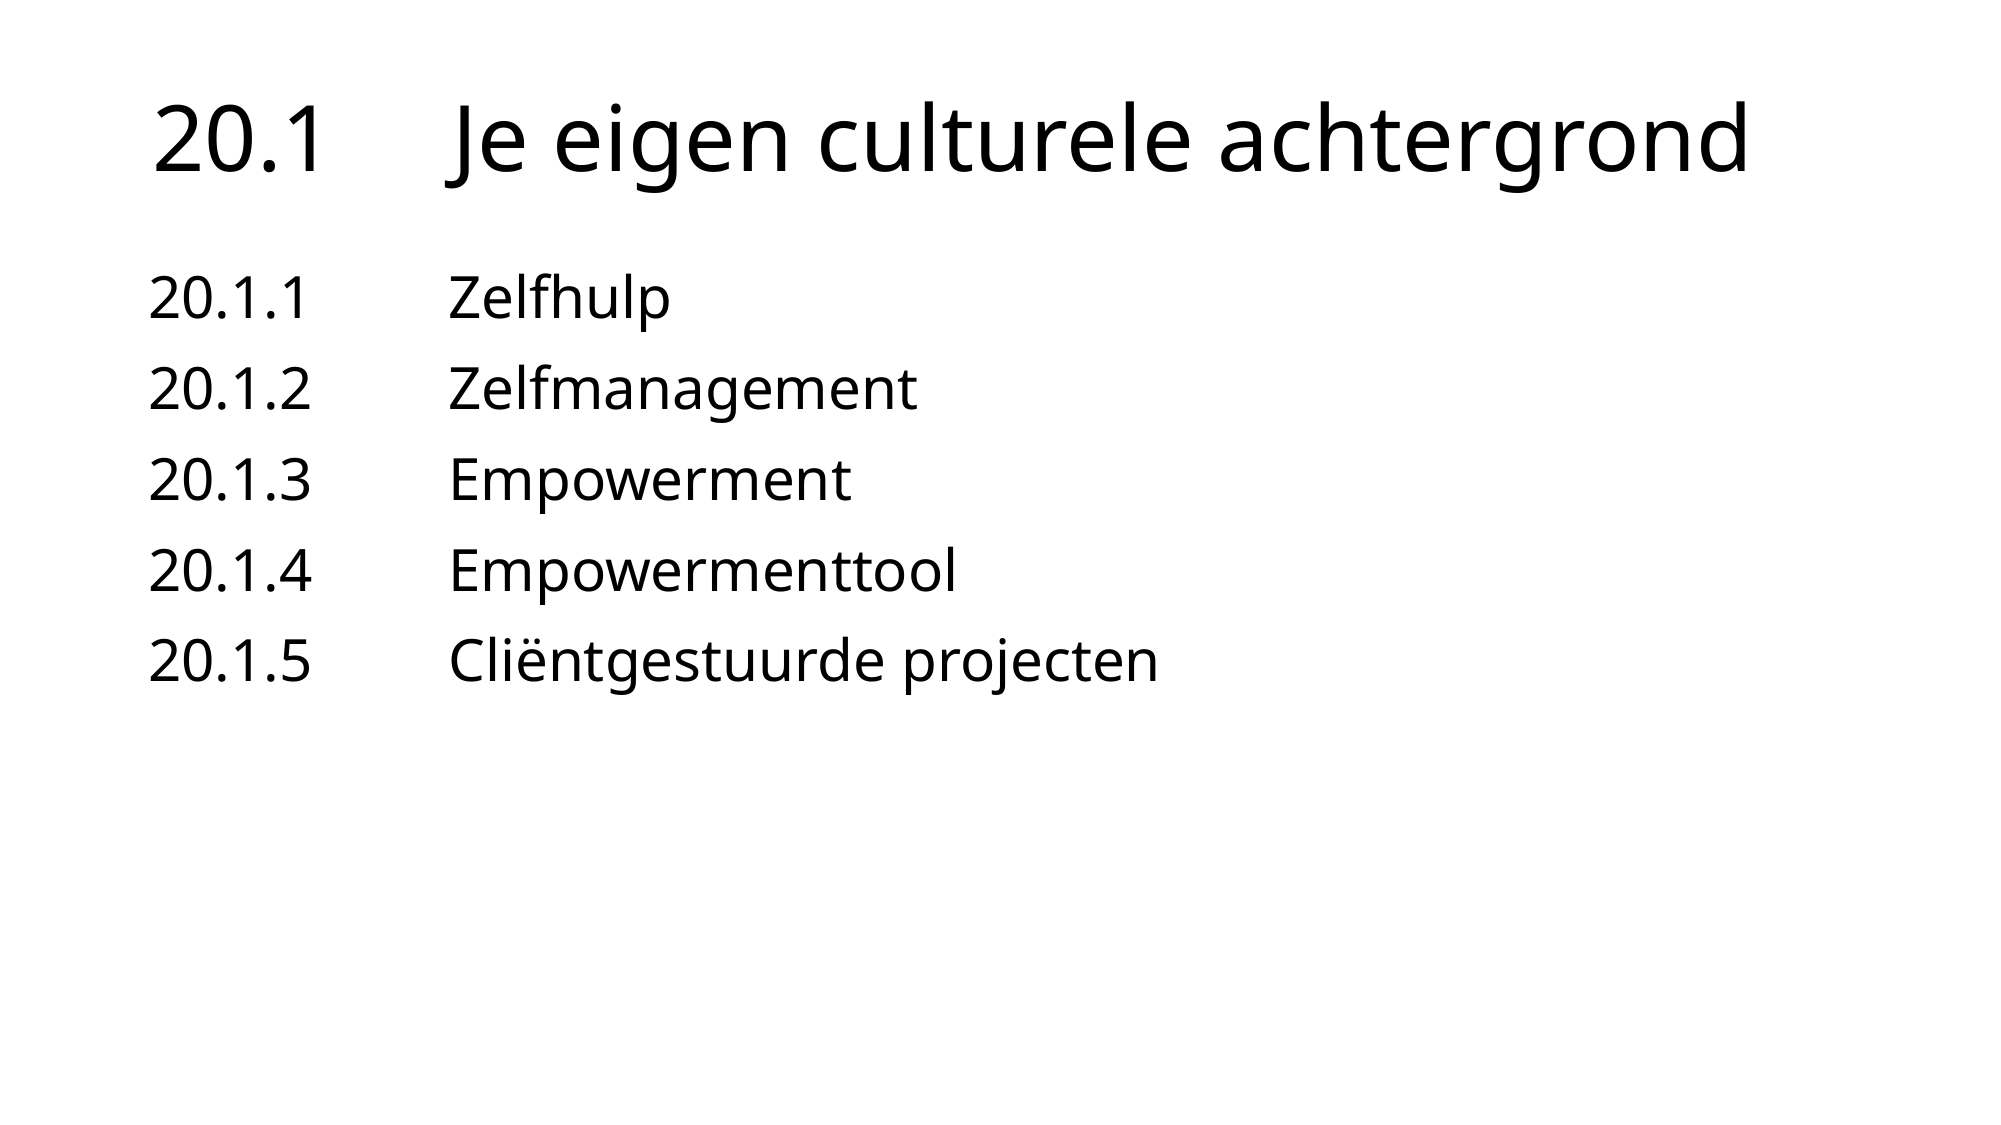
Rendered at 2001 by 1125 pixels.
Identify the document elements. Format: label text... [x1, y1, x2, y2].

list 20.1.1 Zelfhulp 20.1.2 Zelfmanagement 20.1.3 Empowerment 20.1.4 Empowermenttool 20.1.5 Cliëntgestuurde projecten [133, 252, 1859, 967]
title 20.1 Je eigen culturele achtergrond [137, 32, 1863, 250]
